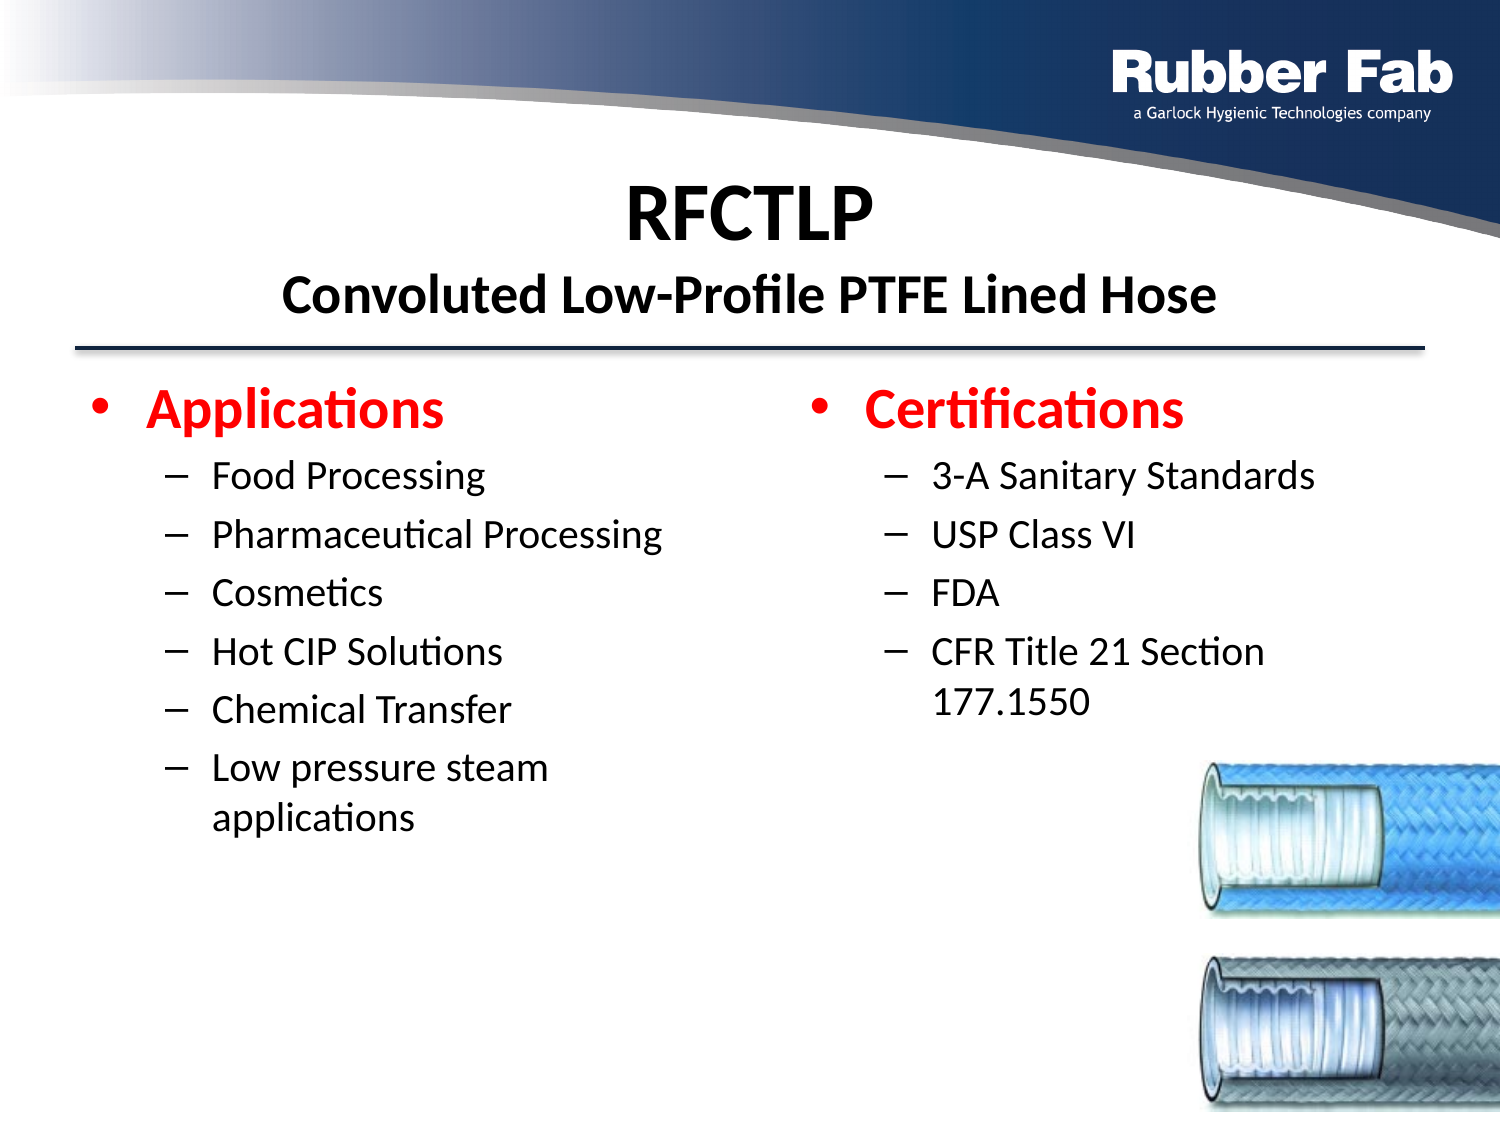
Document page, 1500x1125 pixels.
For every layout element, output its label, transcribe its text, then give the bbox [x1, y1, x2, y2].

picture [0, 0, 1500, 240]
picture [1187, 760, 1500, 919]
title RFCTLP Convoluted Low-Profile PTFE Lined Hose [75, 147, 1425, 335]
picture [1187, 953, 1500, 1112]
list Applications Food Processing Pharmaceutical Processing Cosmetics Hot CIP Solutions Chemical Transfer Low pressure steam applications [75, 362, 704, 1005]
text_box Certifications 3-A Sanitary Standards USP Class VI FDA CFR Title 21 Section 177.1550 [794, 362, 1424, 778]
